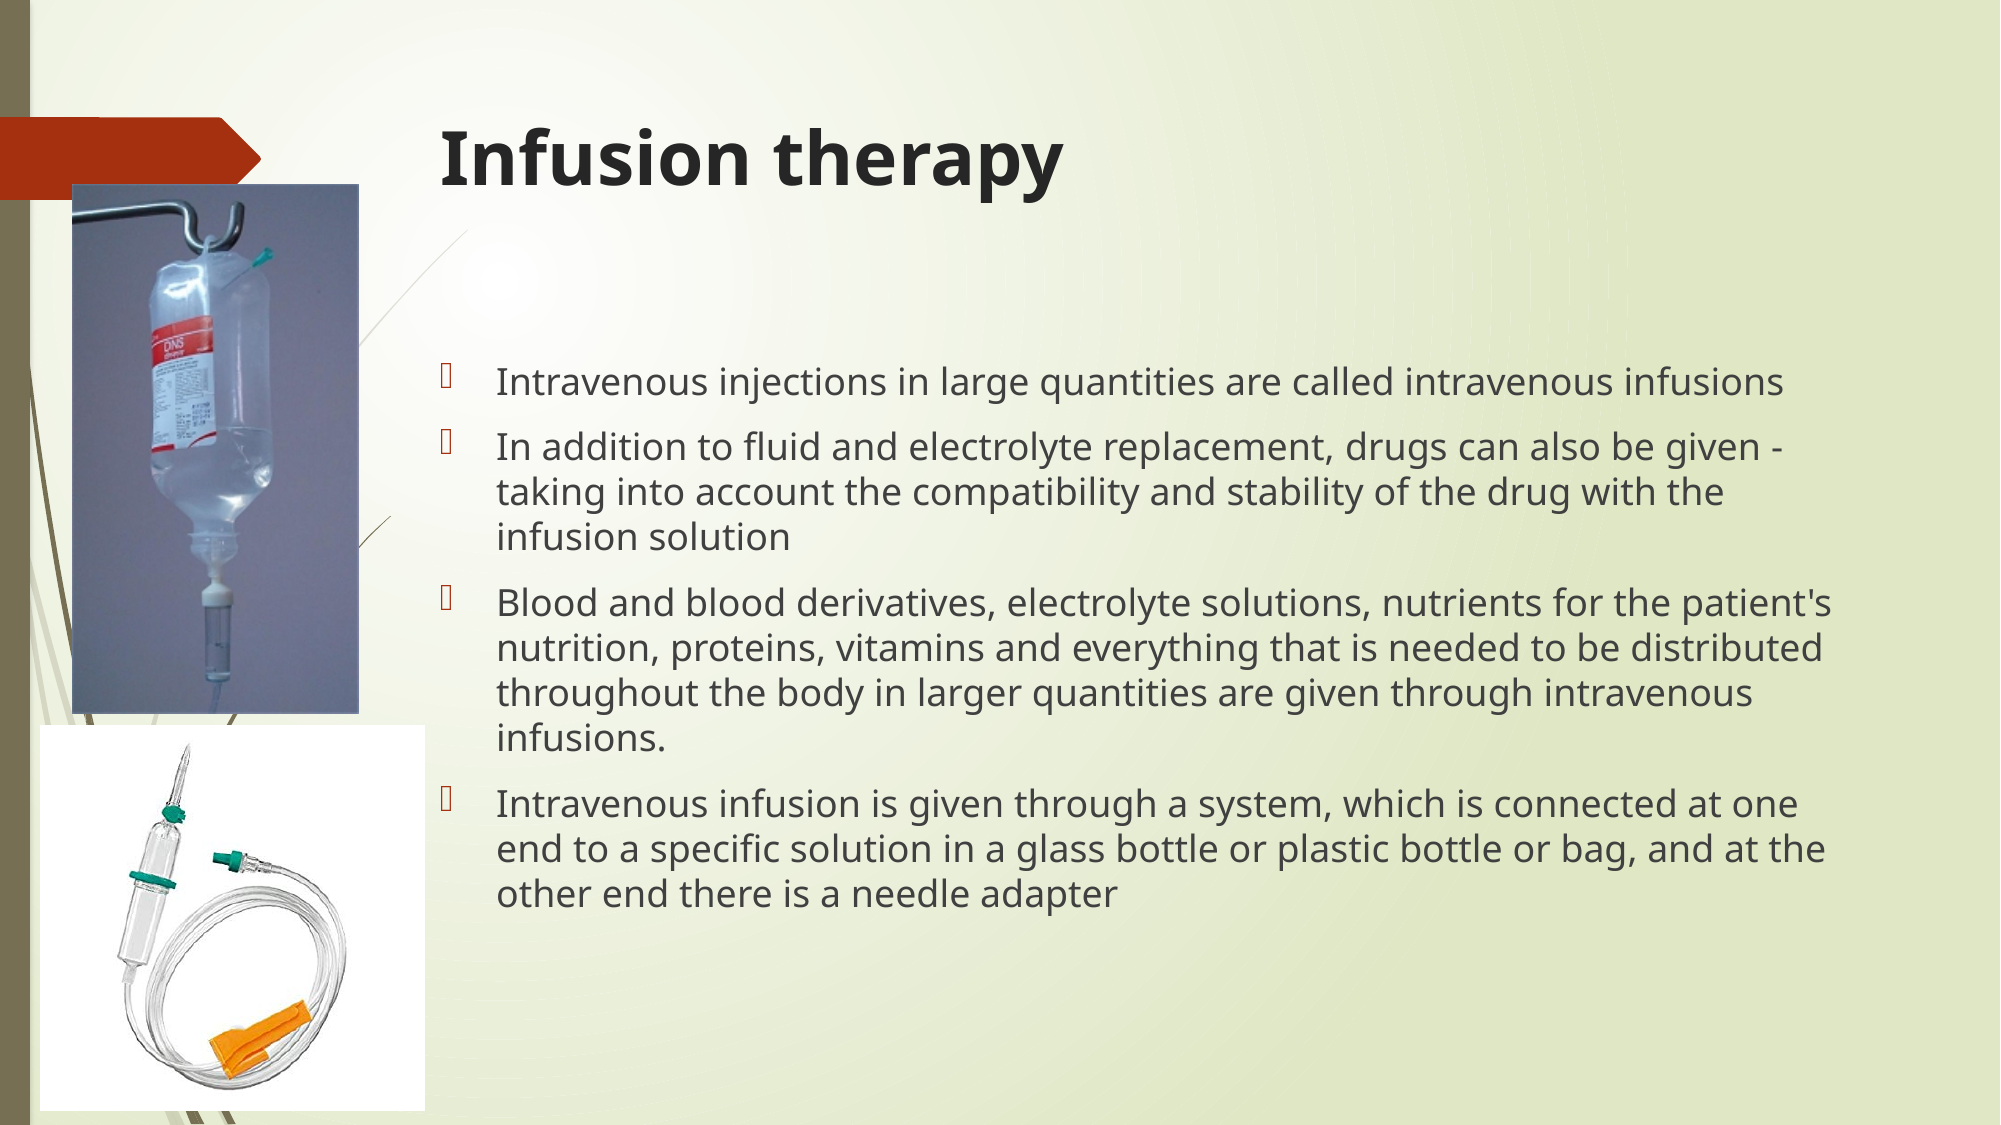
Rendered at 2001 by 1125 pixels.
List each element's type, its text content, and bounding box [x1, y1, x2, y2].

list Intravenous injections in large quantities are called intravenous infusions In addition to fluid and electrolyte replacement, drugs can also be given - taking into account the compatibility and stability of the drug with the infusion solution Blood and blood derivatives, electrolyte solutions, nutrients for the patient's nutrition, proteins, vitamins and everything that is needed to be distributed throughout the body in larger quantities are given through intravenous infusions. Intravenous infusion is given through a system, which is connected at one end to a specific solution in a glass bottle or plastic bottle or bag, and at the other end there is a needle adapter [424, 350, 1888, 970]
picture [72, 184, 359, 714]
picture [39, 725, 425, 1111]
title Infusion therapy [425, 102, 1888, 313]
